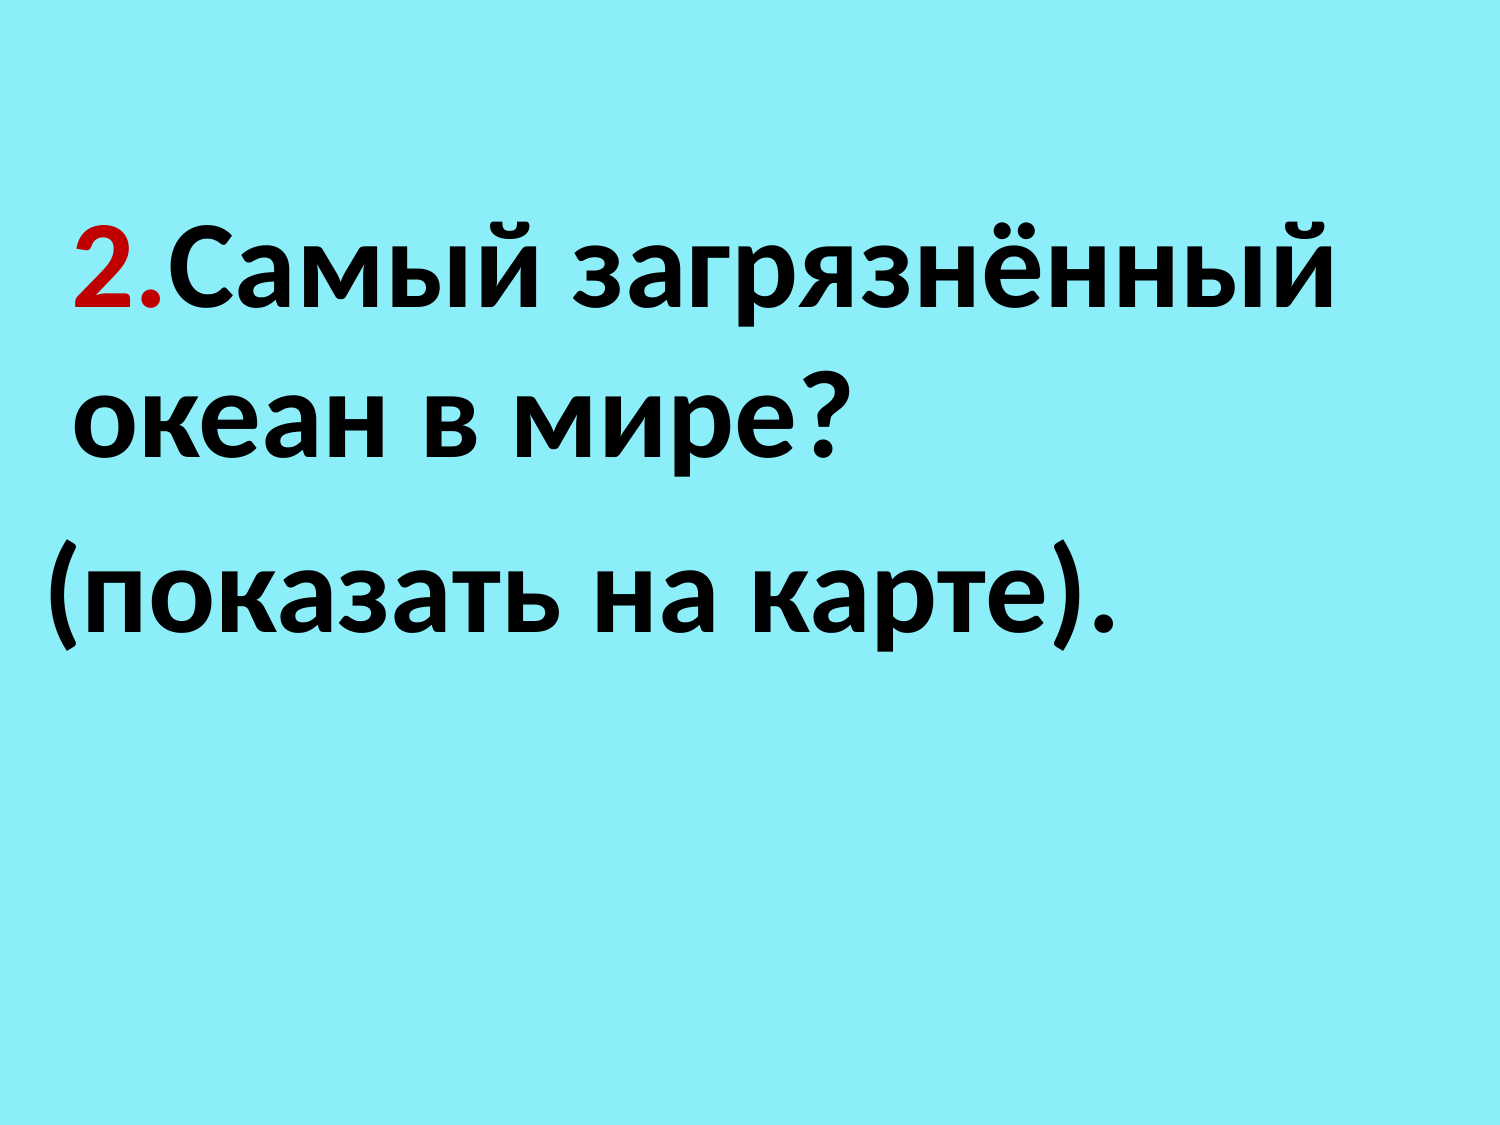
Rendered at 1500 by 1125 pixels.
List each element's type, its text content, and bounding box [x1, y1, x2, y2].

list 2.Самый загрязнённый океан в мире? (показать на карте). [0, 0, 1500, 1125]
